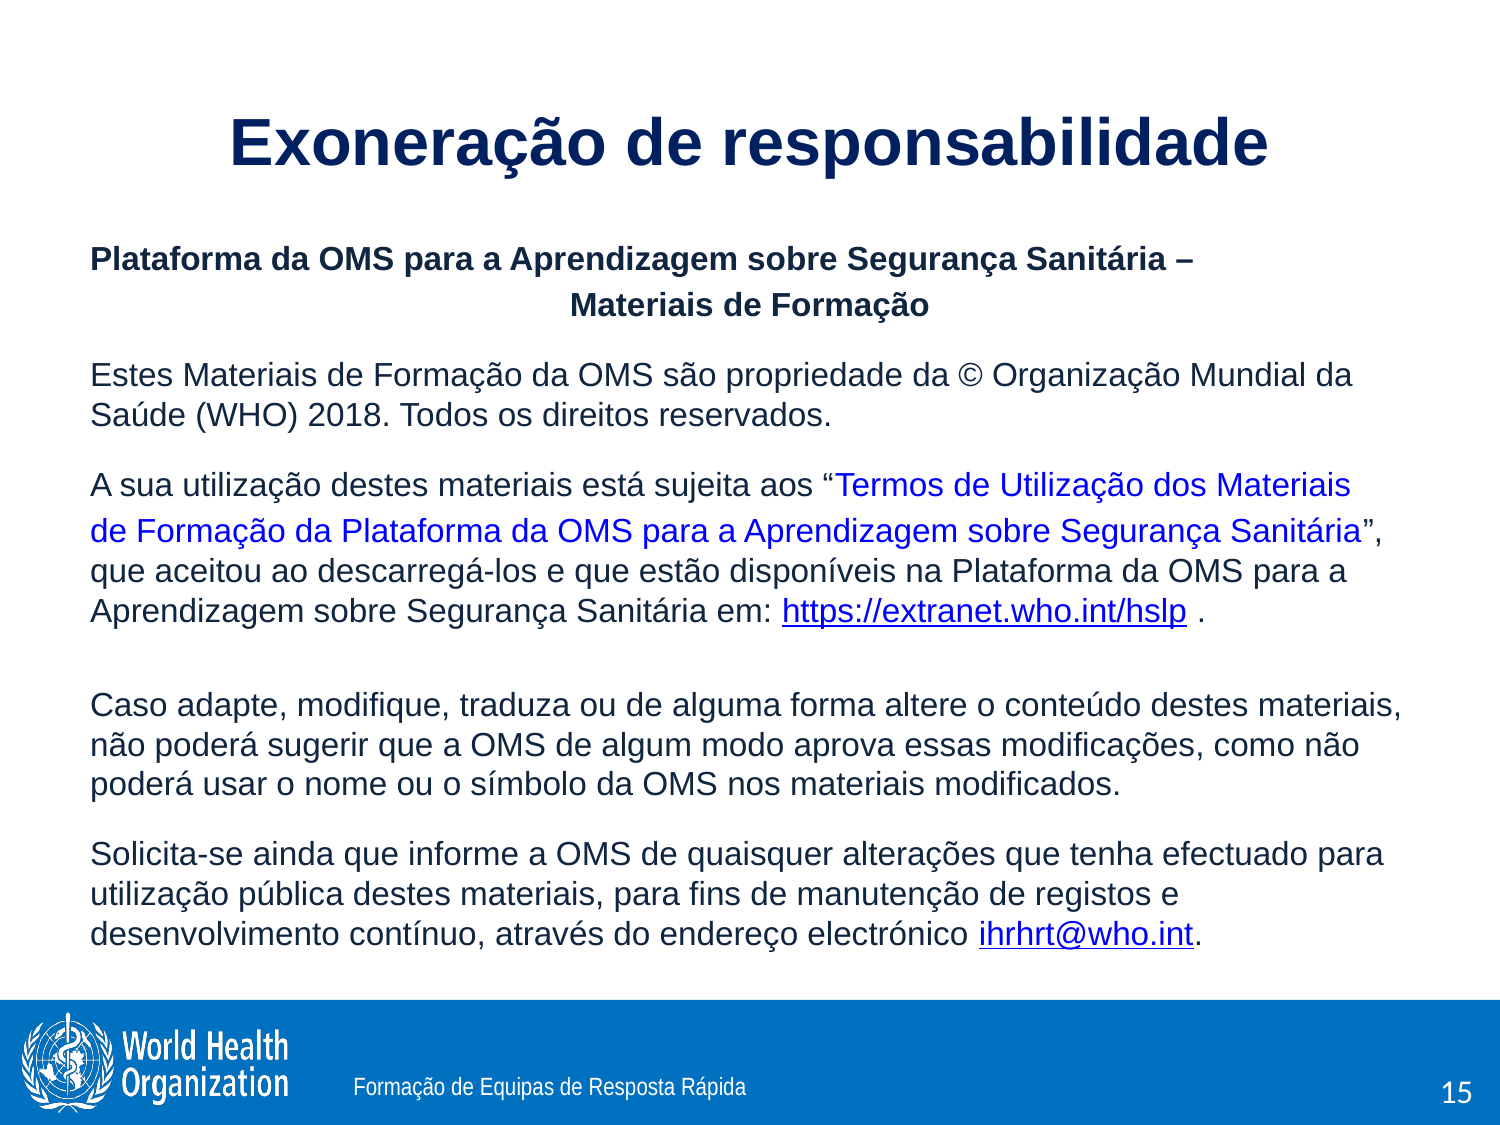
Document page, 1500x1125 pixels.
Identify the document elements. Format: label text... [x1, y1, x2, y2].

text_box Plataforma da OMS para a Aprendizagem sobre Segurança Sanitária – Materiais de Formação Estes Materiais de Formação da OMS são propriedade da © Organização Mundial da Saúde (WHO) 2018. Todos os direitos reservados. A sua utilização destes materiais está sujeita aos “Termos de Utilização dos Materiais de Formação da Plataforma da OMS para a Aprendizagem sobre Segurança Sanitária”, que aceitou ao descarregá-los e que estão disponíveis na Plataforma da OMS para a Aprendizagem sobre Segurança Sanitária em: https://extranet.who.int/hslp . Caso adapte, modifique, traduza ou de alguma forma altere o conteúdo destes materiais, não poderá sugerir que a OMS de algum modo aprova essas modificações, como não poderá usar o nome ou o símbolo da OMS nos materiais modificados. Solicita-se ainda que informe a OMS de quaisquer alterações que tenha efectuado para utilização pública destes materiais, para fins de manutenção de registos e desenvolvimento contínuo, através do endereço electrónico ihrhrt@who.int. [74, 229, 1425, 972]
picture [21, 1012, 288, 1113]
title Exoneração de responsabilidade [75, 45, 1425, 229]
